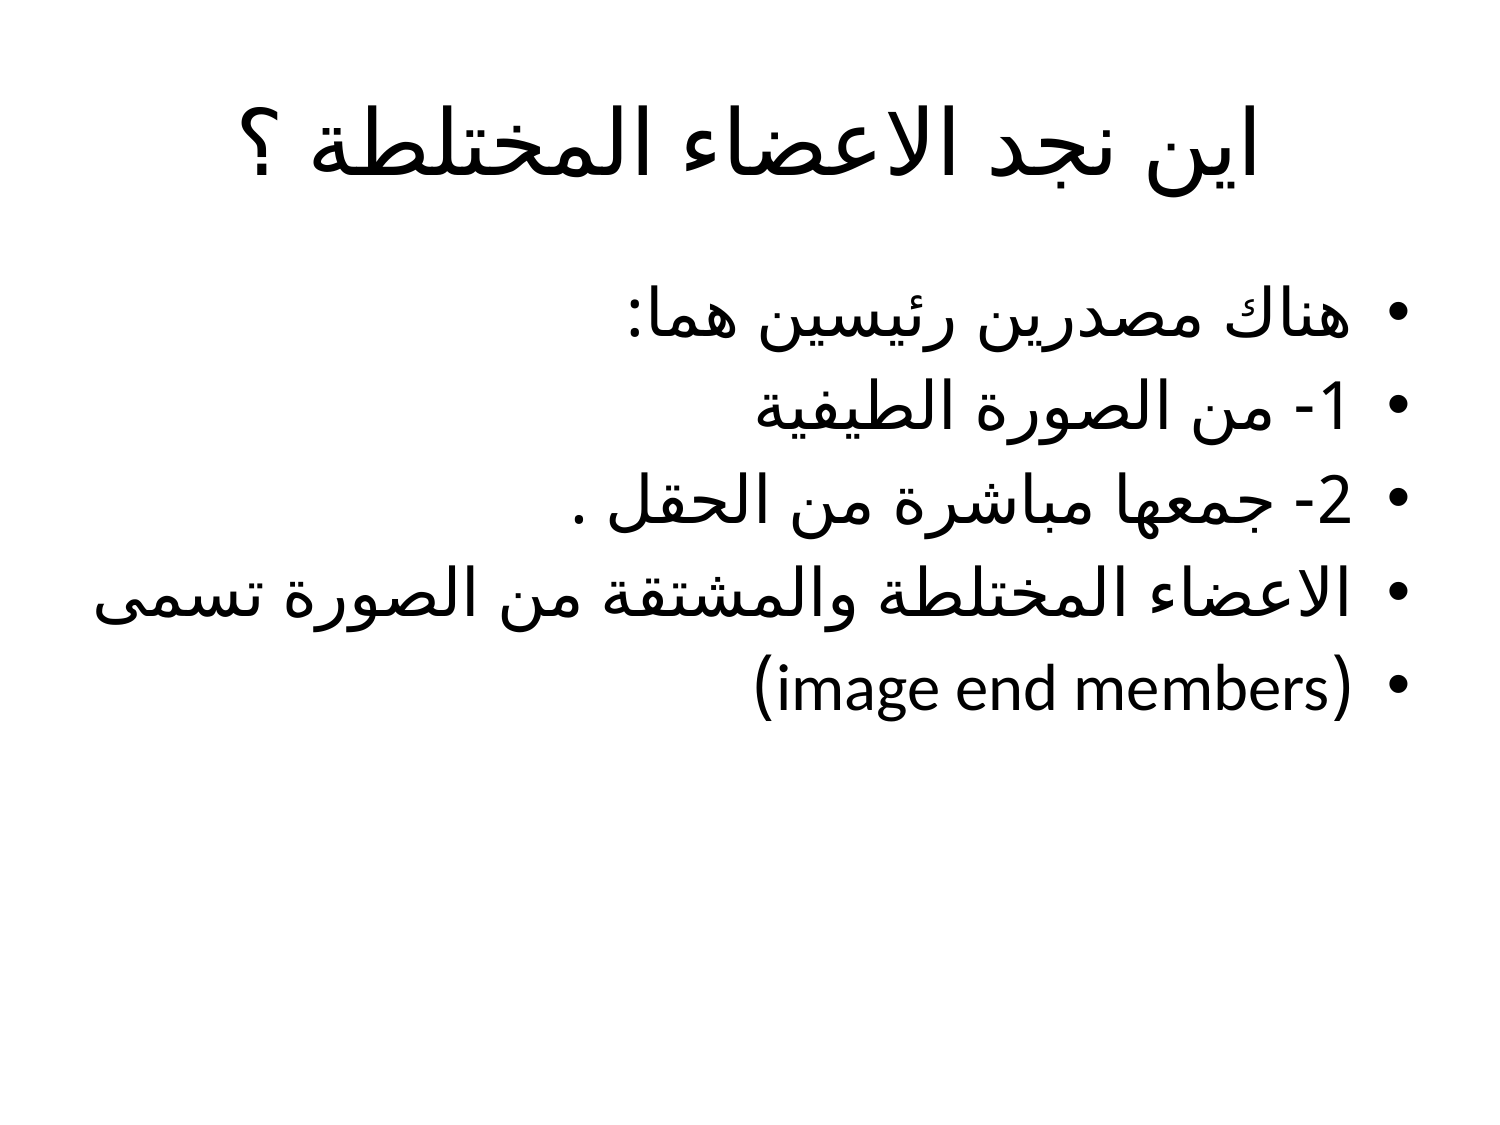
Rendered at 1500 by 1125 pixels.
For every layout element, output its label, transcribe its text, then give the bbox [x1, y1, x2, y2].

title اين نجد الاعضاء المختلطة ؟ [75, 45, 1425, 233]
list هناك مصدرين رئيسين هما: 1- من الصورة الطيفية 2- جمعها مباشرة من الحقل . الاعضاء المختلطة والمشتقة من الصورة تسمى (image end members) [75, 262, 1425, 1005]
